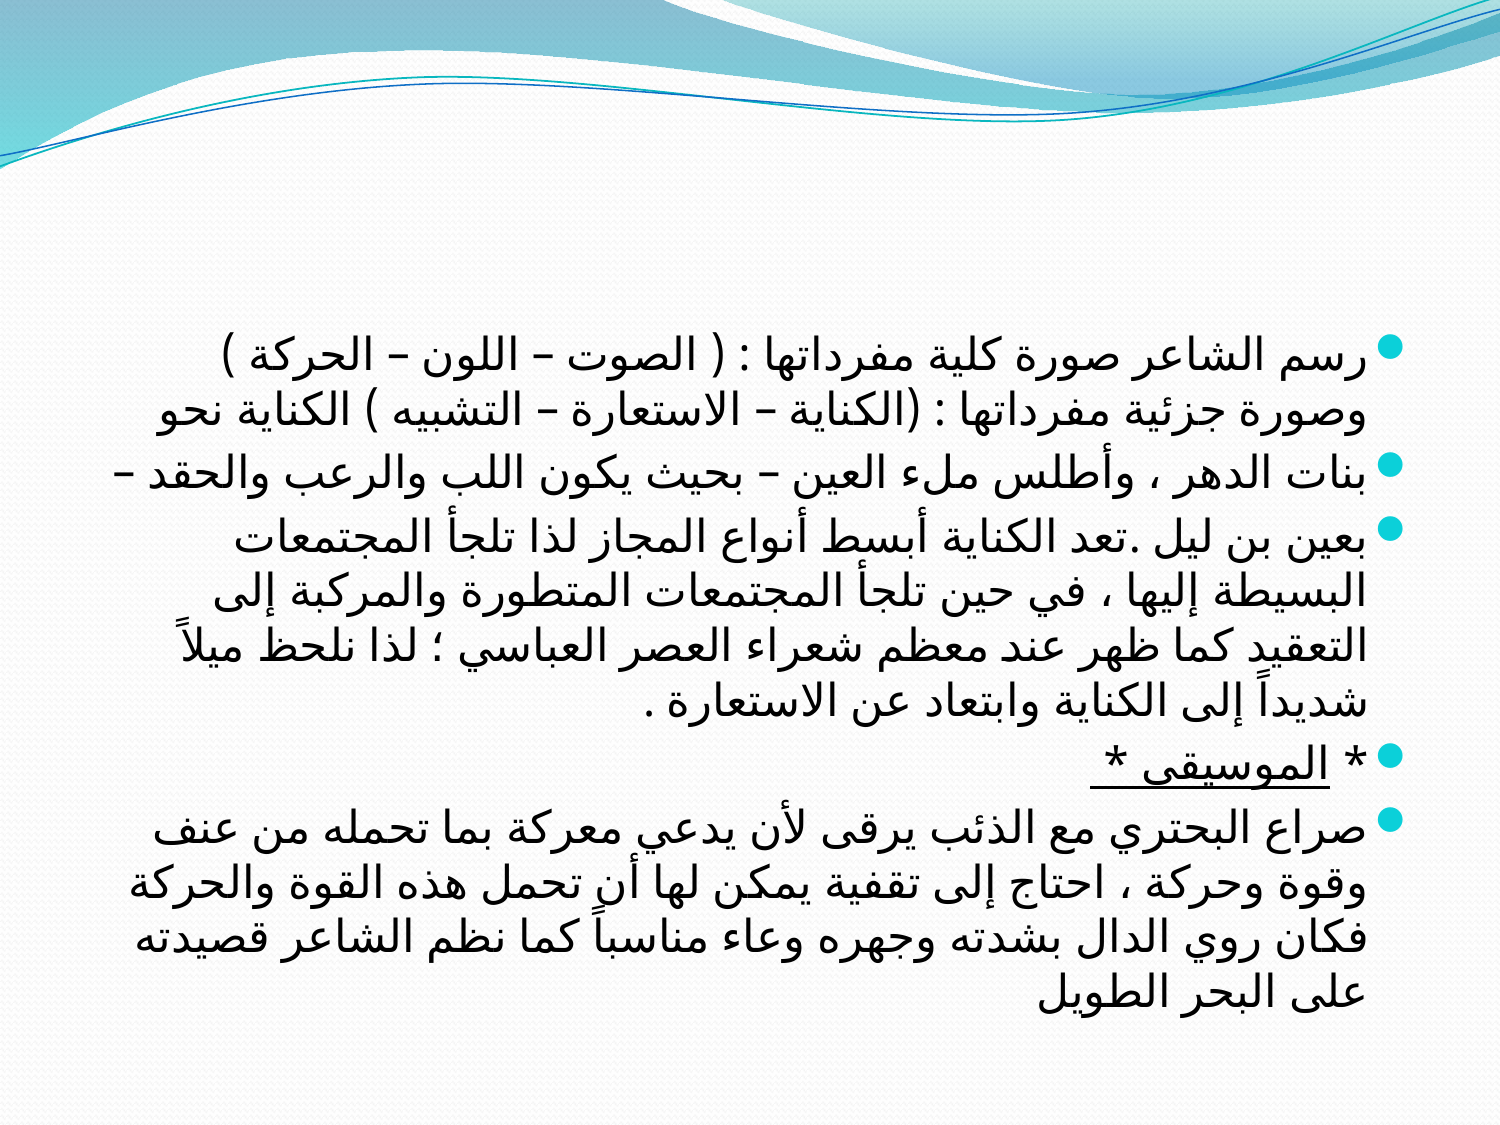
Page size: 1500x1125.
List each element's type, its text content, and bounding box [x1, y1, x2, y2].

list رسم الشاعر صورة كلية مفرداتها : ( الصوت – اللون – الحركة ) وصورة جزئية مفرداتها : (الكناية – الاستعارة – التشبيه ) الكناية نحو بنات الدهر ، وأطلس ملء العين – بحيث يكون اللب والرعب والحقد – بعين بن ليل .تعد الكناية أبسط أنواع المجاز لذا تلجأ المجتمعات البسيطة إليها ، في حين تلجأ المجتمعات المتطورة والمركبة إلى التعقيد كما ظهر عند معظم شعراء العصر العباسي ؛ لذا نلحظ ميلاً شديداً إلى الكناية وابتعاد عن الاستعارة . * الموسيقى * صراع البحتري مع الذئب يرقى لأن يدعي معركة بما تحمله من عنف وقوة وحركة ، احتاج إلى تقفية يمكن لها أن تحمل هذه القوة والحركة فكان روي الدال بشدته وجهره وعاء مناسباً كما نظم الشاعر قصيدته على البحر الطويل [75, 317, 1425, 1038]
